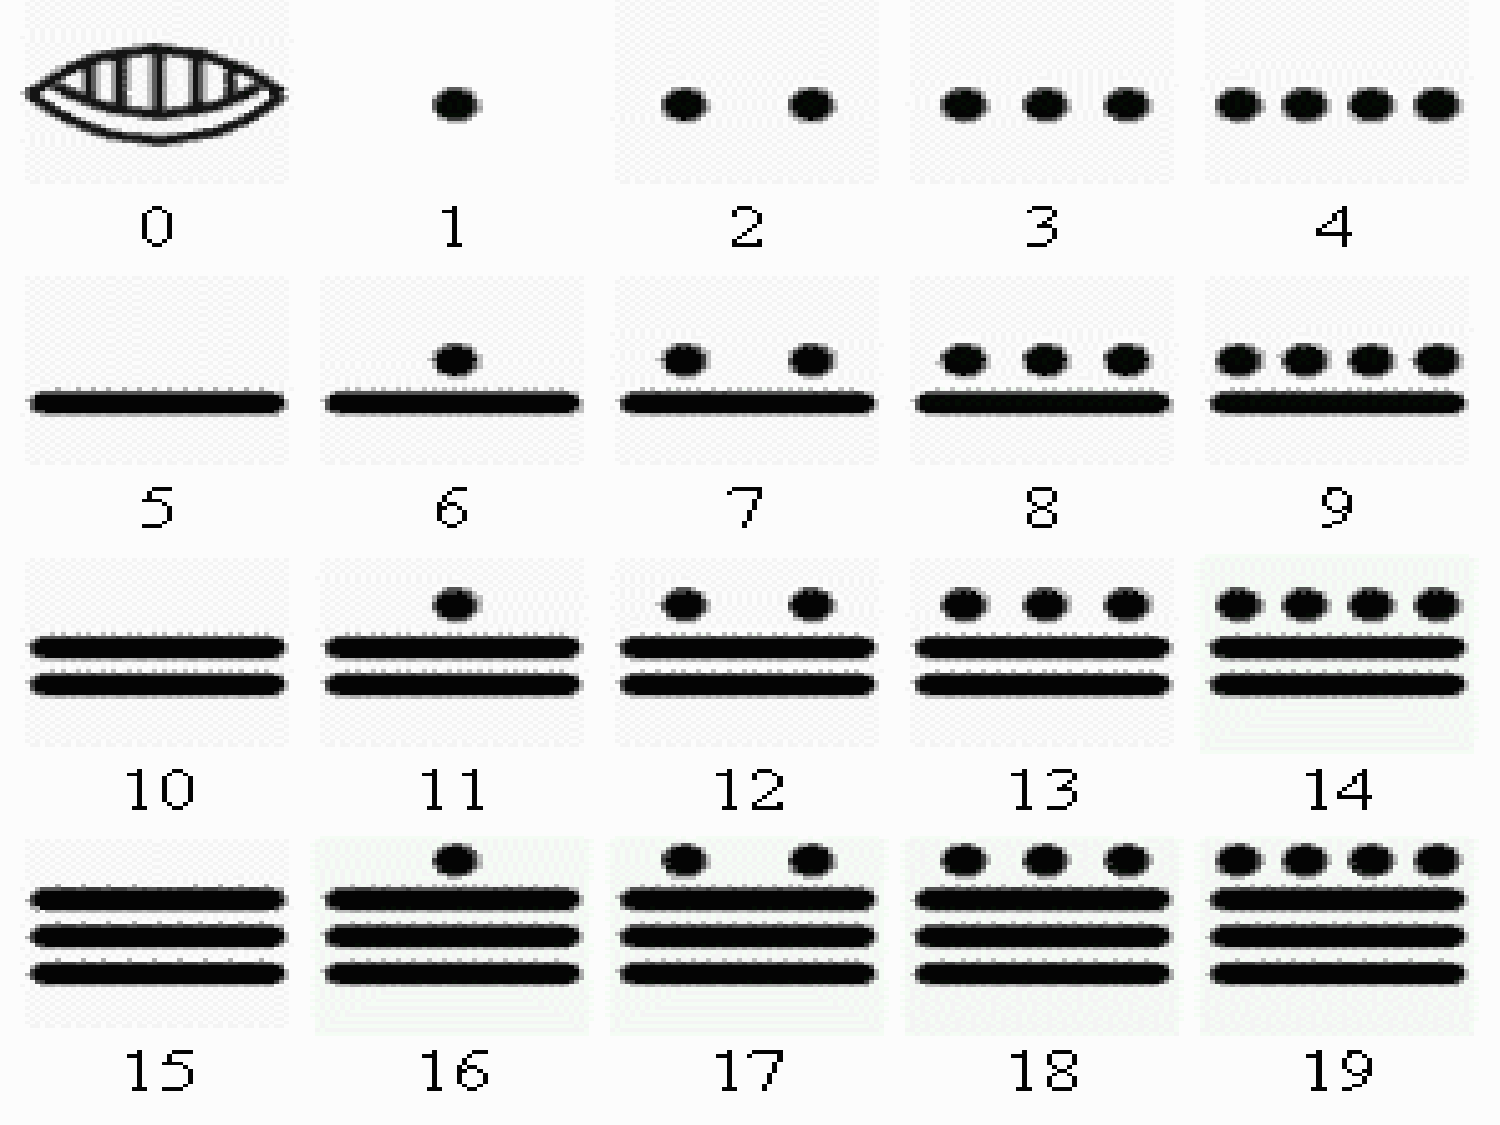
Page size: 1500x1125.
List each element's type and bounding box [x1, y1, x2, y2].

list [0, 0, 1500, 1125]
